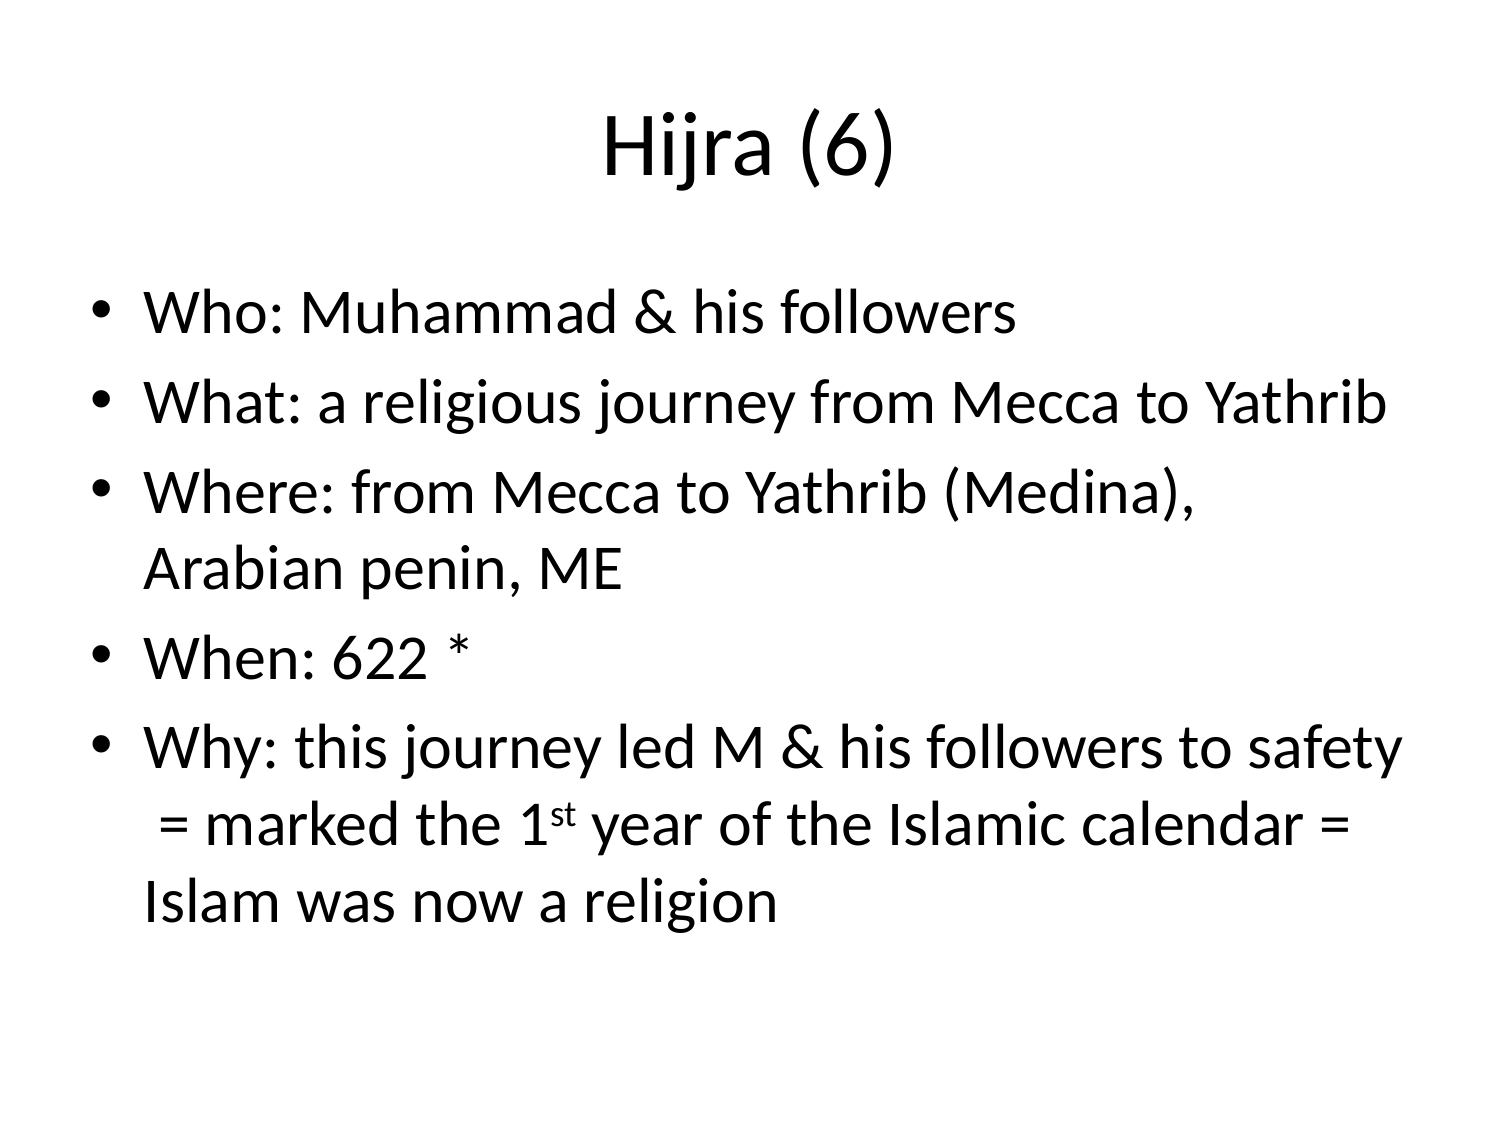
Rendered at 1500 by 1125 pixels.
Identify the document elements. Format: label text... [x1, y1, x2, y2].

list Who: Muhammad & his followers What: a religious journey from Mecca to Yathrib Where: from Mecca to Yathrib (Medina), Arabian penin, ME When: 622 * Why: this journey led M & his followers to safety = marked the 1st year of the Islamic calendar = Islam was now a religion [75, 262, 1425, 1005]
title Hijra (6) [75, 45, 1425, 233]
